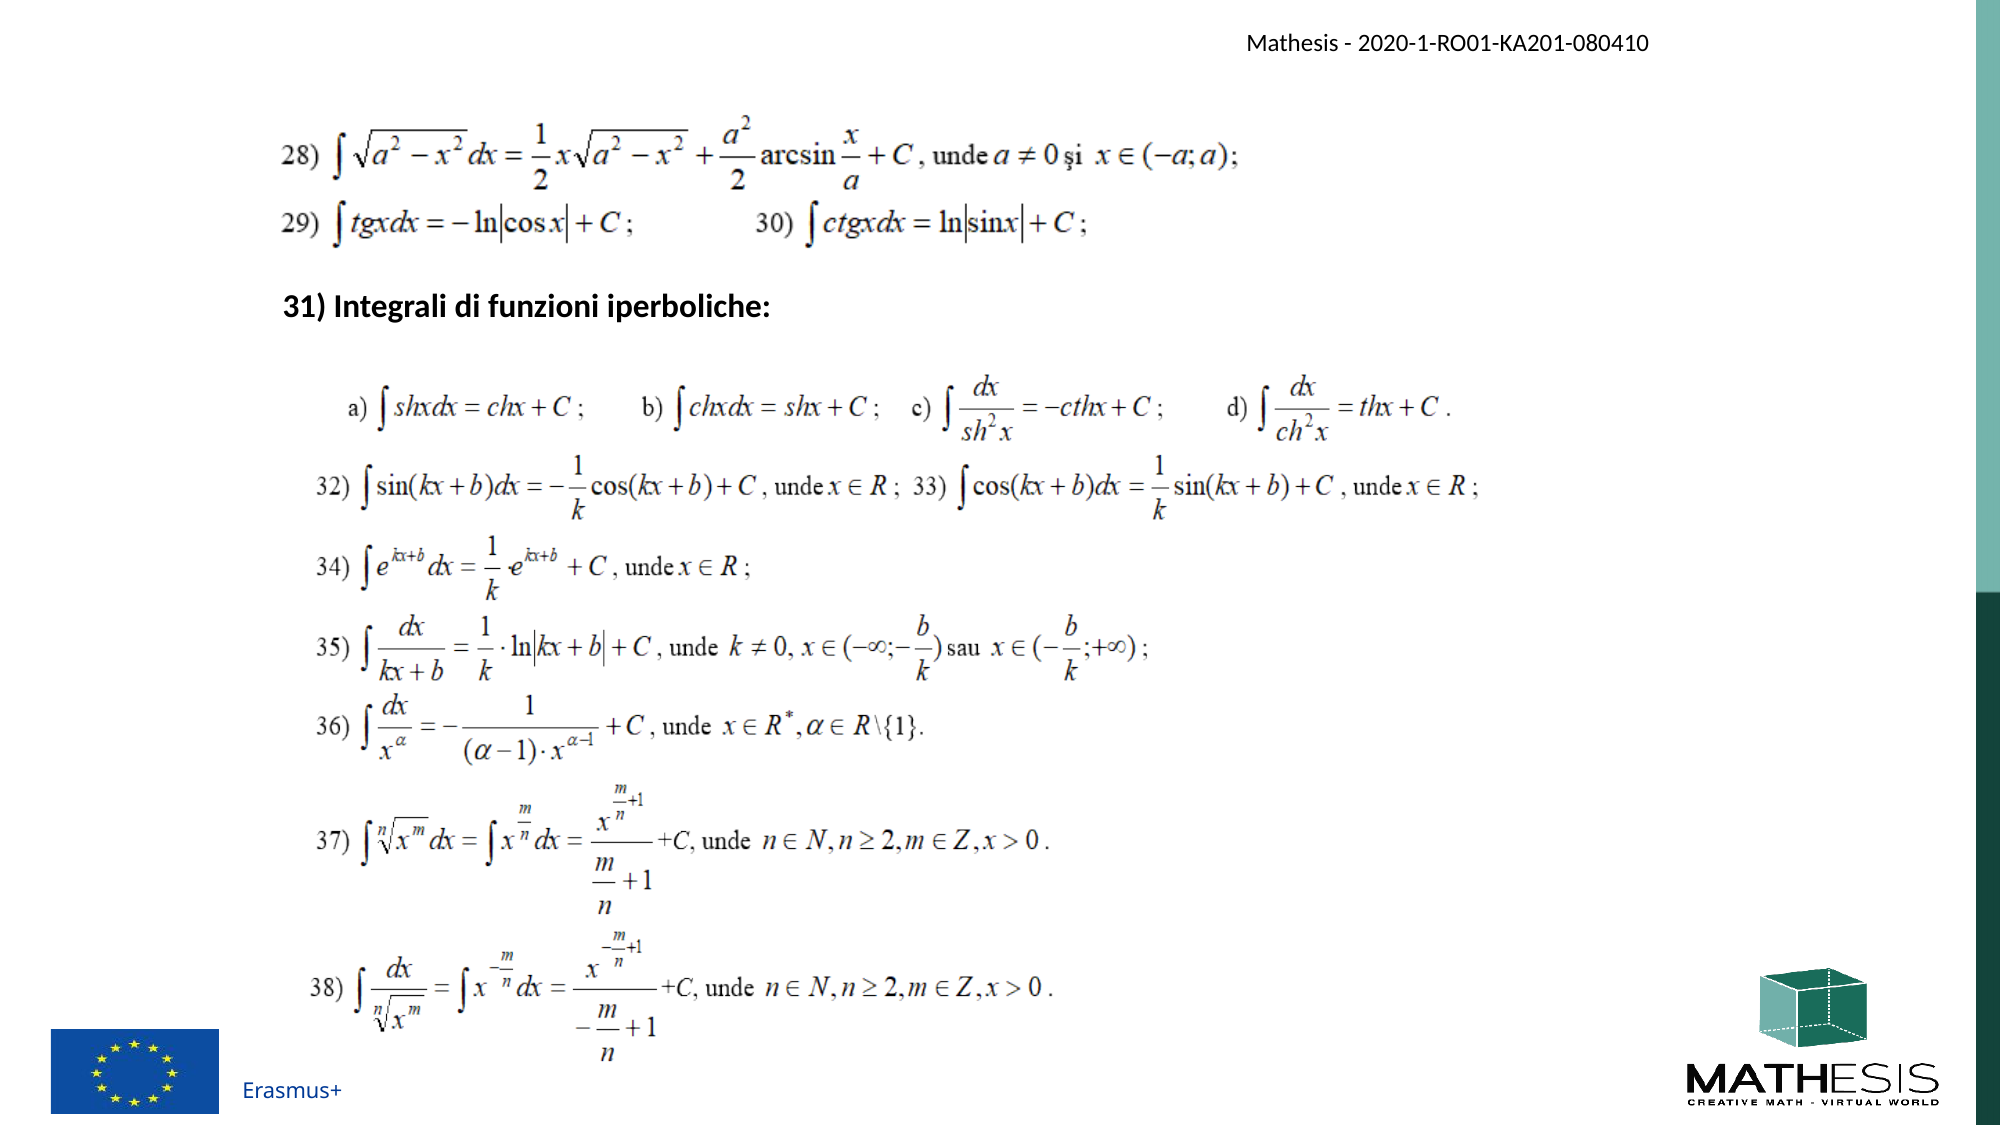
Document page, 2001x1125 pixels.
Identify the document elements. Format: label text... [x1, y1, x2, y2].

picture [302, 373, 1485, 1091]
picture [255, 95, 1305, 256]
text_box 31) Integrali di funzioni iperboliche: [267, 276, 989, 332]
picture [50, 1029, 219, 1114]
picture [1976, 0, 2000, 1125]
picture [1664, 928, 1961, 1125]
